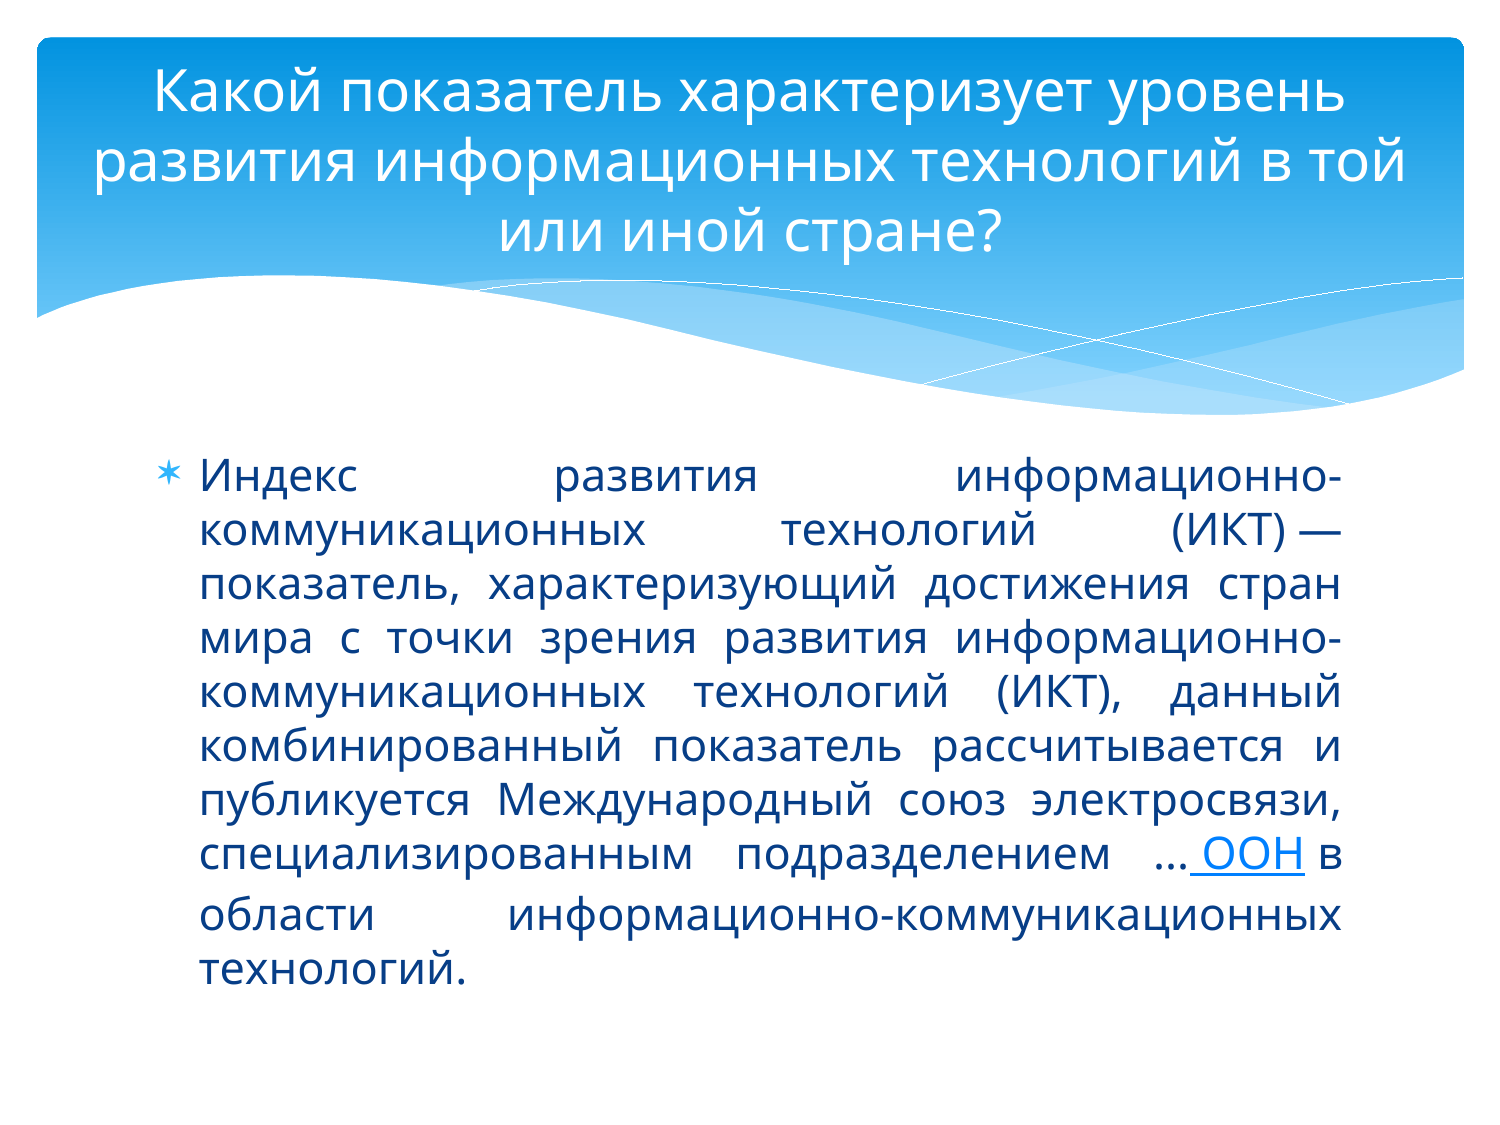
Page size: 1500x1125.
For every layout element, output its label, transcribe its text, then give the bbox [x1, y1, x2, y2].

title Какой показатель характеризует уровень развития информационных технологий в той или иной стране? [75, 55, 1425, 261]
list Индекс развития информационно-коммуникационных технологий (ИКТ) — показатель, характеризующий достижения стран мира с точки зрения развития информационно-коммуникационных технологий (ИКТ), данный комбинированный показатель рассчитывается и публикуется Международный союз электросвязи, специализированным подразделением ... ООН в области информационно-коммуникационных технологий. [143, 438, 1359, 1005]
